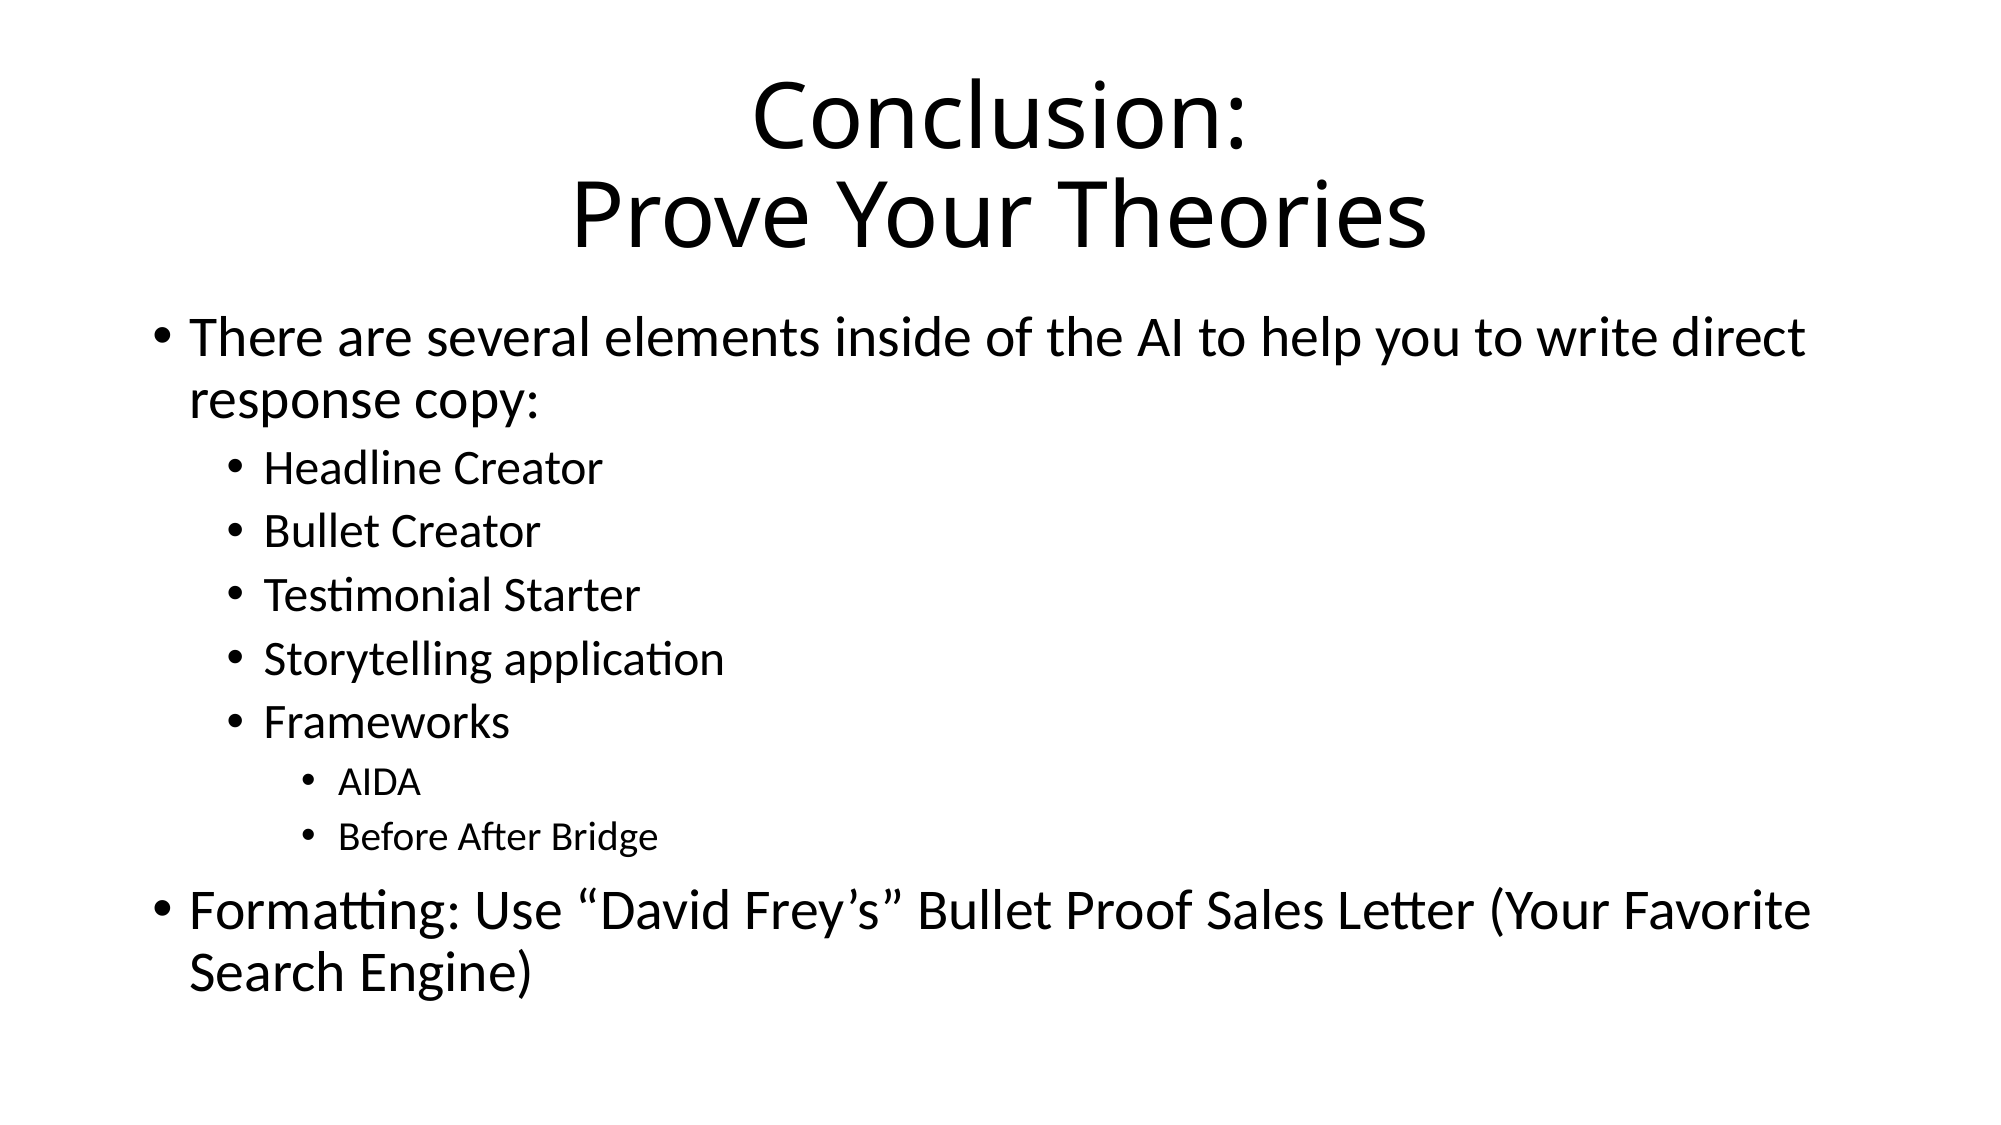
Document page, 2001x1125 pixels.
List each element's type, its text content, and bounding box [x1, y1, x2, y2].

title Conclusion: Prove Your Theories [137, 59, 1863, 278]
list There are several elements inside of the AI to help you to write direct response copy: Headline Creator Bullet Creator Testimonial Starter Storytelling application Frameworks AIDA Before After Bridge Formatting: Use “David Frey’s” Bullet Proof Sales Letter (Your Favorite Search Engine) [137, 299, 1863, 1014]
